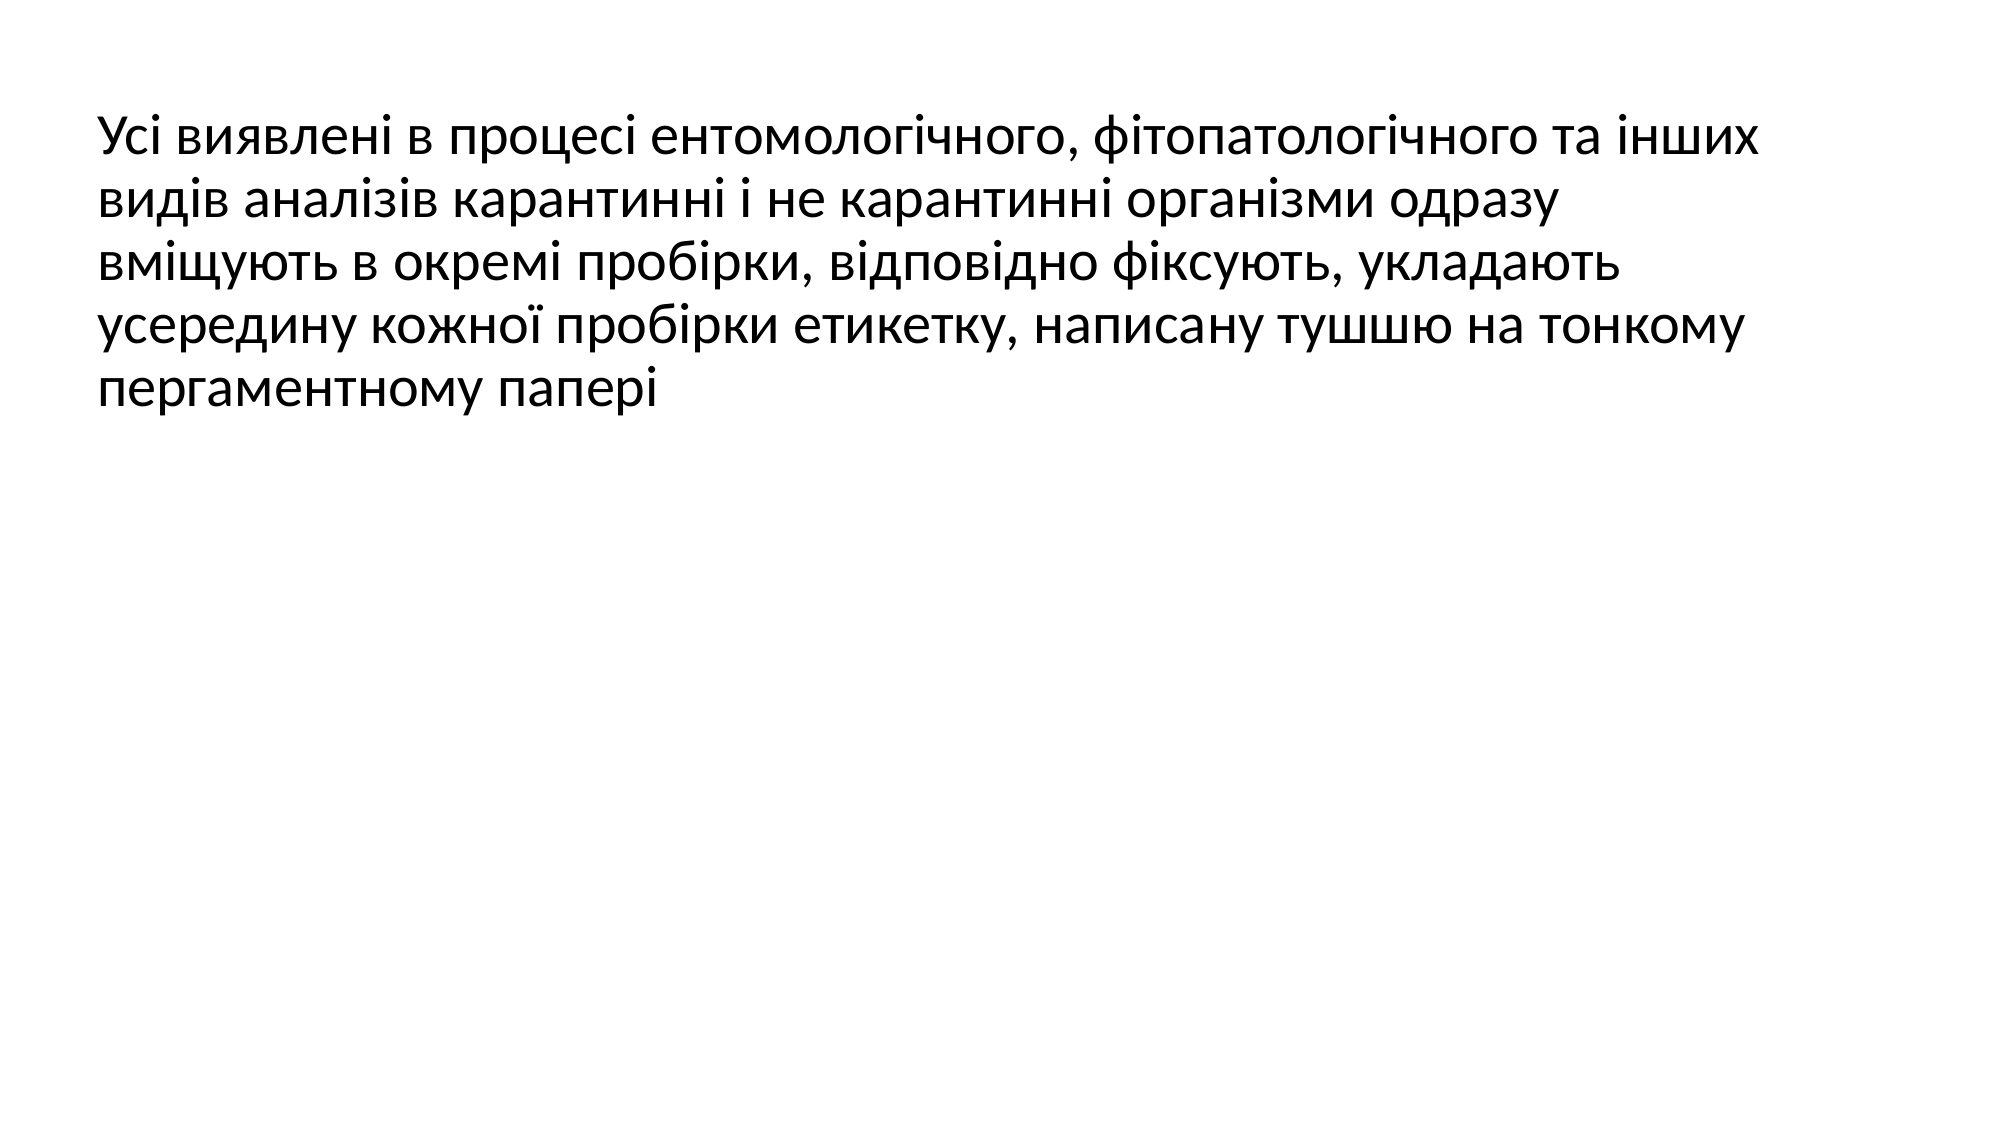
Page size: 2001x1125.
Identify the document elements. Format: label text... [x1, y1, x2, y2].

list Усі виявлені в процесі ентомологічного, фітопатологічного та інших видів аналізів карантинні і не карантинні організми одразу вміщують в окремі пробірки, відповідно фіксують, укладають усередину кожної пробірки етикетку, написану тушшю на тонкому пергаментному папері [82, 96, 1808, 811]
